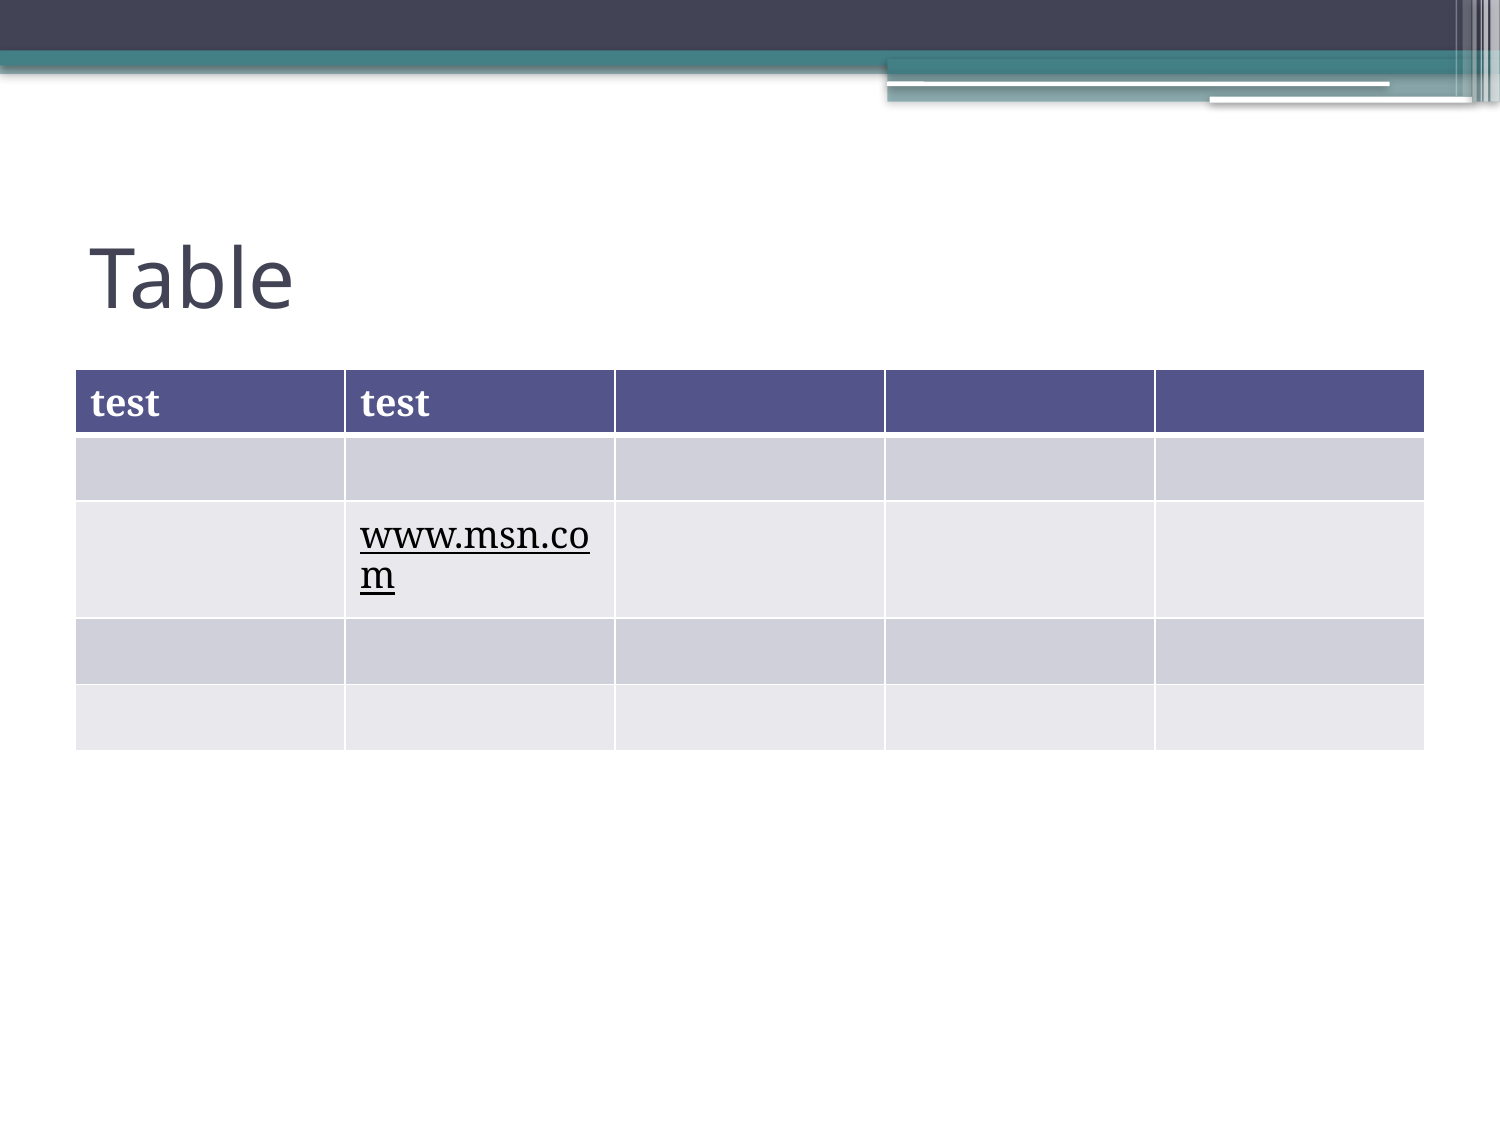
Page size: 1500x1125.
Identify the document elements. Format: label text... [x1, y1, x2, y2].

table_cell [76, 502, 344, 617]
table_cell [76, 685, 344, 750]
table_header [886, 370, 1154, 432]
table_cell [76, 438, 344, 500]
table_cell www.msn.com [346, 502, 614, 617]
table_cell [1156, 685, 1424, 750]
table_cell [1156, 438, 1424, 500]
table_cell [346, 619, 614, 684]
table_cell [616, 619, 884, 684]
table_cell [886, 438, 1154, 500]
table_cell [886, 619, 1154, 684]
title Table [75, 187, 1425, 363]
table_header [1156, 370, 1424, 432]
table_cell [346, 685, 614, 750]
table_cell [616, 685, 884, 750]
table_header test [76, 370, 344, 432]
table_header test [346, 370, 614, 432]
table_header [616, 370, 884, 432]
table_cell [616, 438, 884, 500]
table_cell [886, 685, 1154, 750]
table_cell [346, 438, 614, 500]
table_cell [1156, 502, 1424, 617]
table_cell [616, 502, 884, 617]
table_cell [1156, 619, 1424, 684]
table_cell [886, 502, 1154, 617]
table_cell [76, 619, 344, 684]
